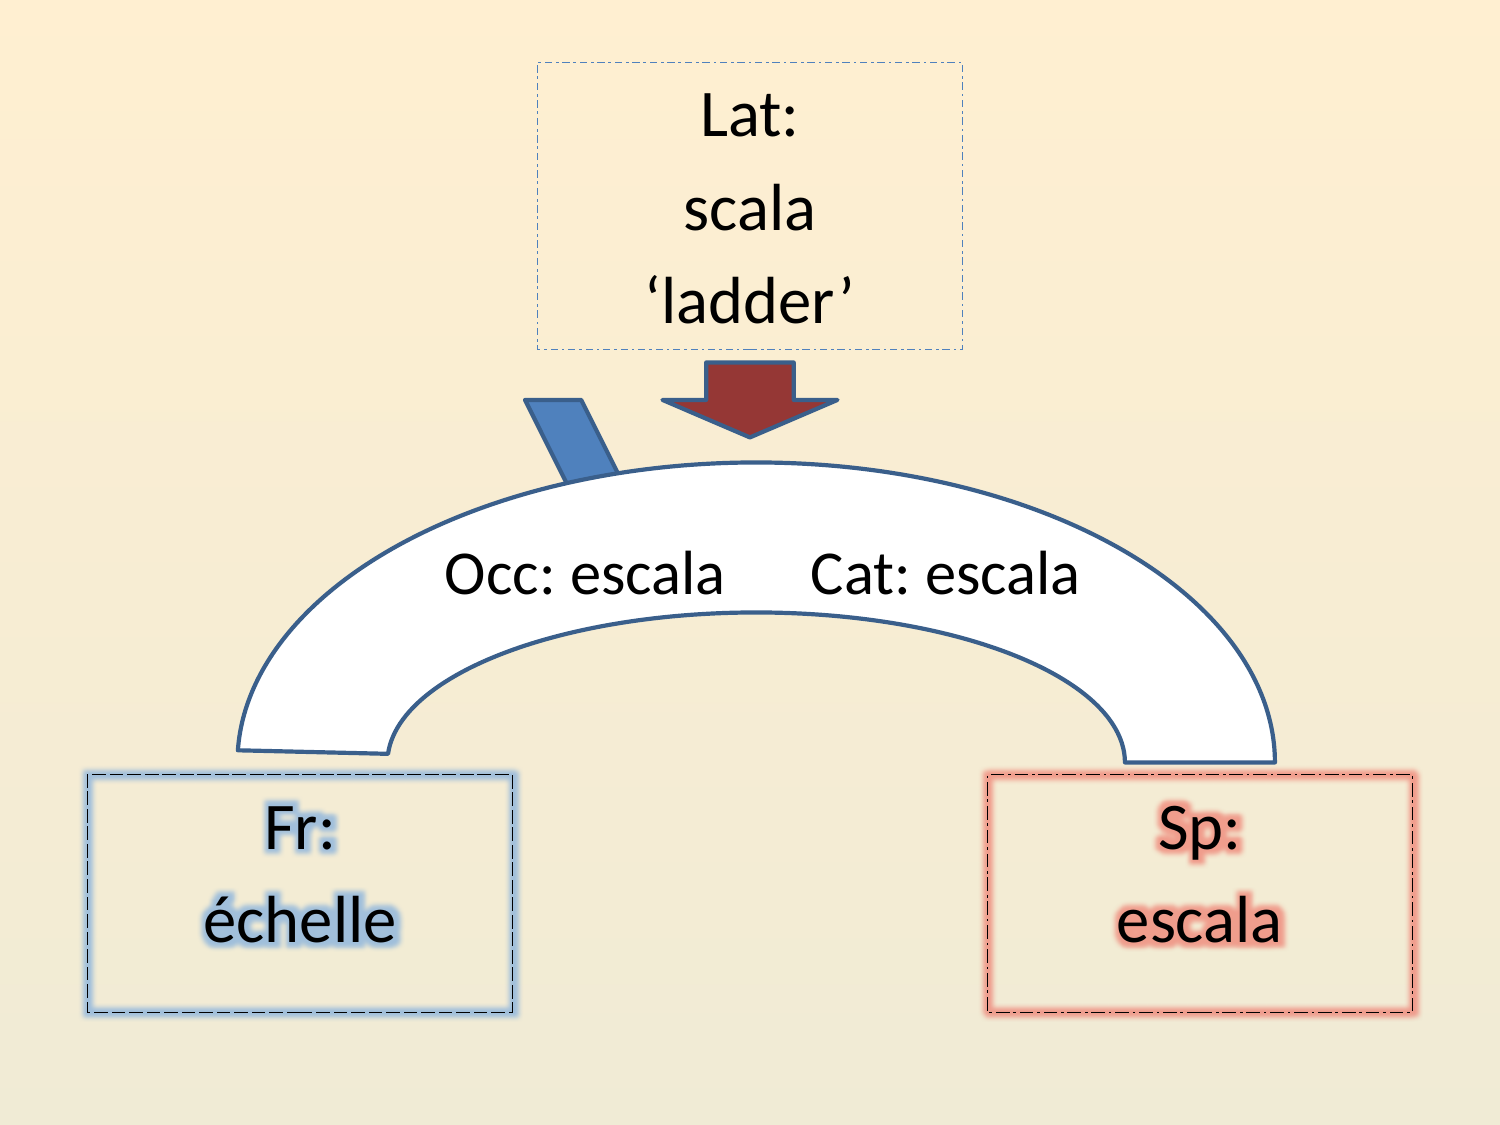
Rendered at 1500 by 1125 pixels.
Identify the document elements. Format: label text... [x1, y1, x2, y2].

text_box Lat: scala ‘ladder’ [537, 62, 963, 350]
text_box [784, 604, 1278, 765]
text_box [235, 549, 728, 756]
text_box Occ: escala Cat: escala [387, 525, 1200, 615]
text_box [434, 460, 1079, 525]
text_box [660, 360, 840, 440]
text_box Sp: escala [987, 774, 1413, 1013]
text_box Fr: échelle [87, 774, 513, 1013]
text_box [523, 397, 619, 481]
